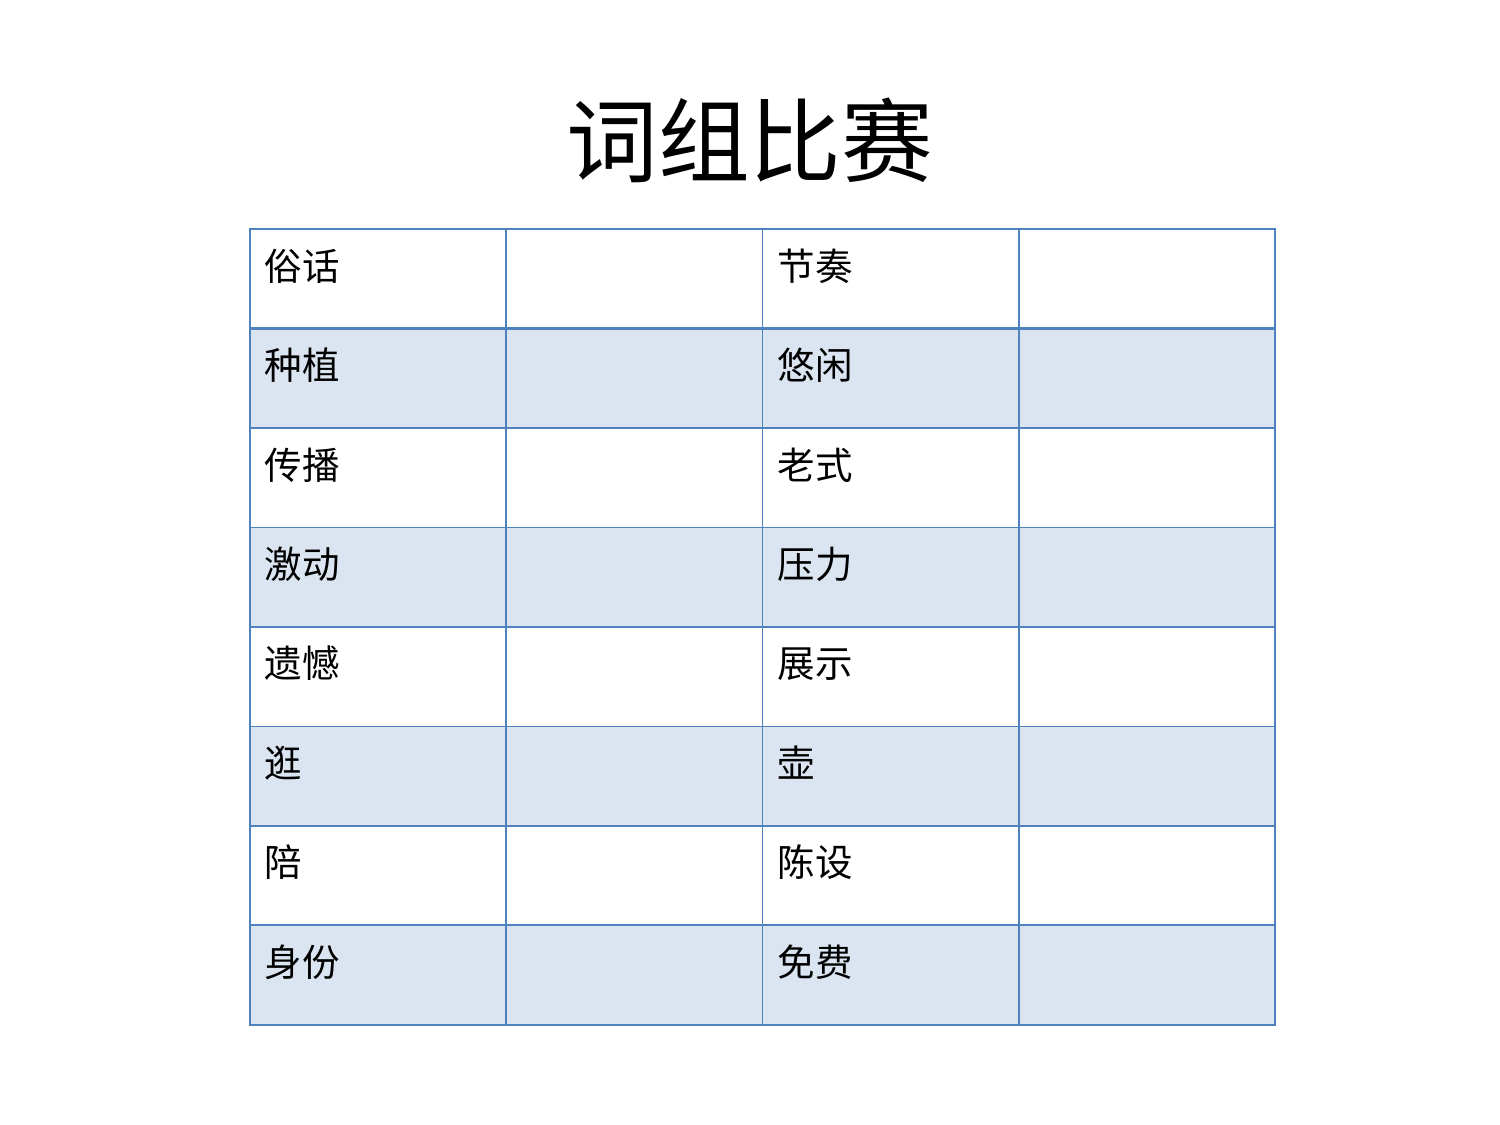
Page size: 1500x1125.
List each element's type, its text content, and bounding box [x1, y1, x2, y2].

table_header [507, 230, 762, 327]
table_cell [507, 528, 762, 626]
table_cell [1020, 926, 1274, 1024]
table_cell [1020, 429, 1274, 527]
table_header 节奏 [763, 230, 1018, 327]
table_cell [507, 926, 762, 1024]
table_header 俗话 [251, 230, 505, 327]
table_cell 遗憾 [251, 628, 505, 726]
table_cell 陈设 [763, 827, 1018, 924]
table_cell 展示 [763, 628, 1018, 726]
table_cell [507, 628, 762, 726]
table_cell [507, 727, 762, 825]
table_cell [1020, 528, 1274, 626]
table_cell [507, 827, 762, 924]
table_cell [507, 330, 762, 427]
table_cell 激动 [251, 528, 505, 626]
table_cell 陪 [251, 827, 505, 924]
table_cell 身份 [251, 926, 505, 1024]
table_cell 种植 [251, 330, 505, 427]
table_cell 老式 [763, 429, 1018, 527]
table_cell [1020, 330, 1274, 427]
table_cell 传播 [251, 429, 505, 527]
table_cell [1020, 727, 1274, 825]
table_cell [1020, 827, 1274, 924]
table_cell [507, 429, 762, 527]
table_cell 悠闲 [763, 330, 1018, 427]
table_cell [1020, 628, 1274, 726]
title 词组比赛 [75, 45, 1425, 233]
table_cell 逛 [251, 727, 505, 825]
table_cell 壶 [763, 727, 1018, 825]
table_cell 压力 [763, 528, 1018, 626]
table_header [1020, 230, 1274, 327]
table_cell 免费 [763, 926, 1018, 1024]
